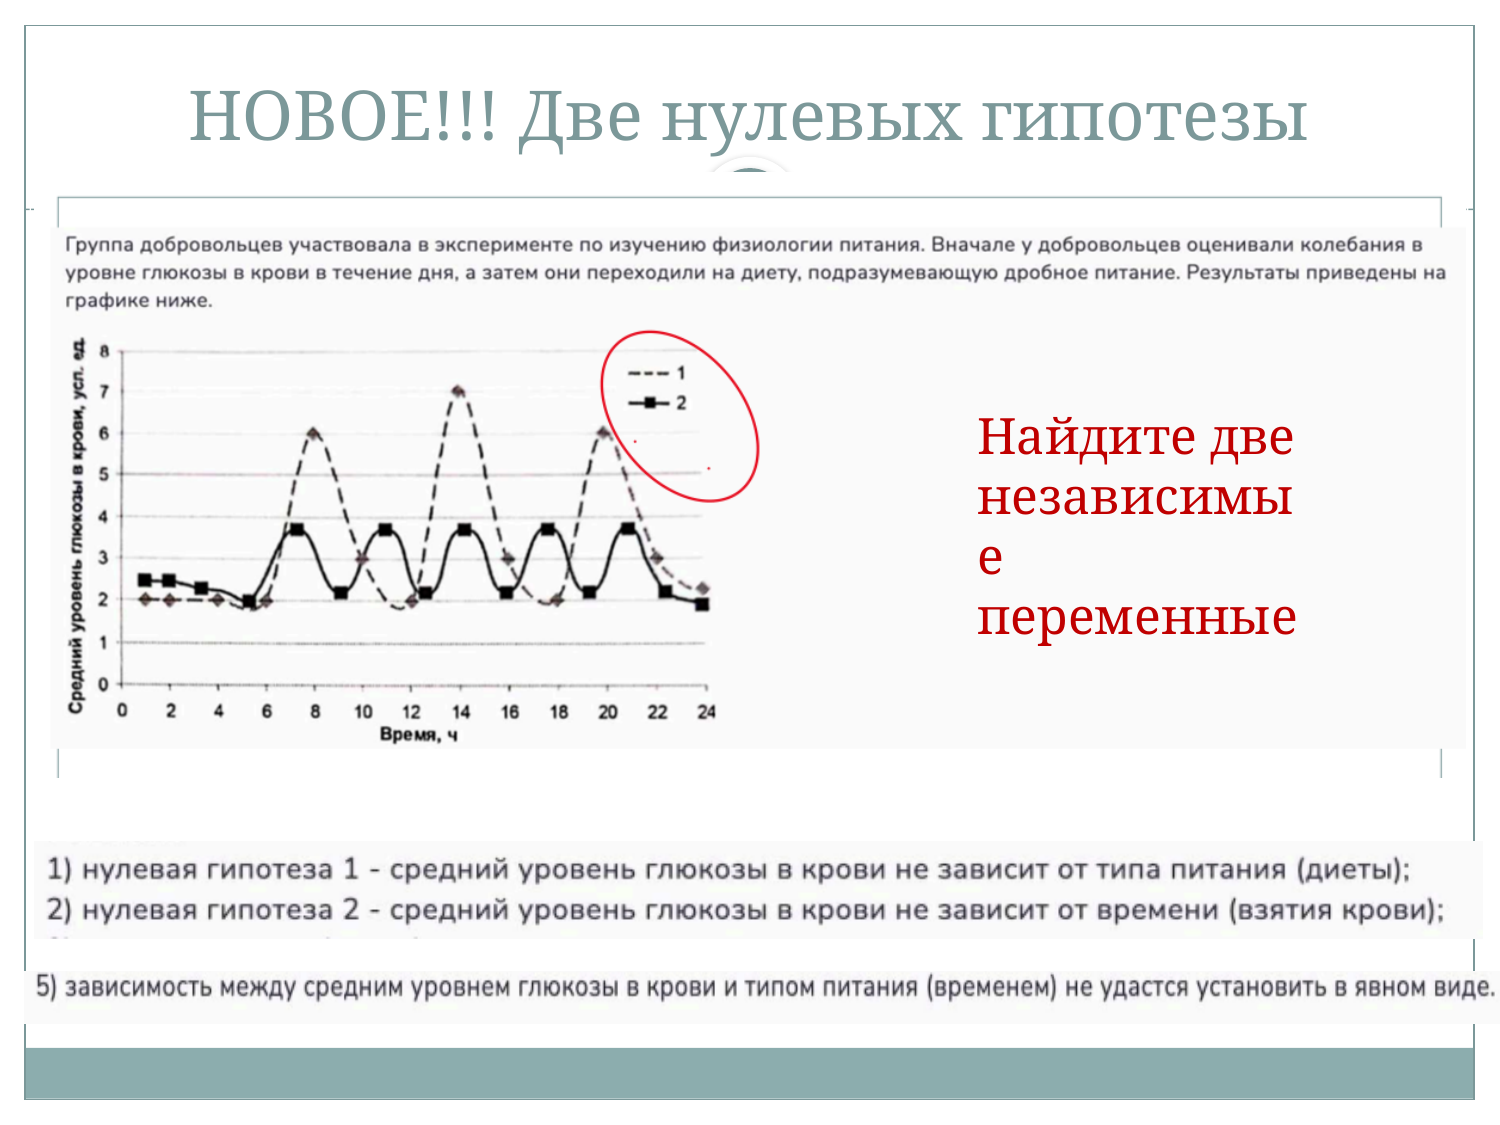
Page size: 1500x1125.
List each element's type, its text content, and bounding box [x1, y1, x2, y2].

picture [33, 172, 1467, 778]
title НОВОЕ!!! Две нулевых гипотезы [49, 37, 1450, 162]
picture [23, 971, 1500, 1024]
picture [33, 841, 1483, 939]
